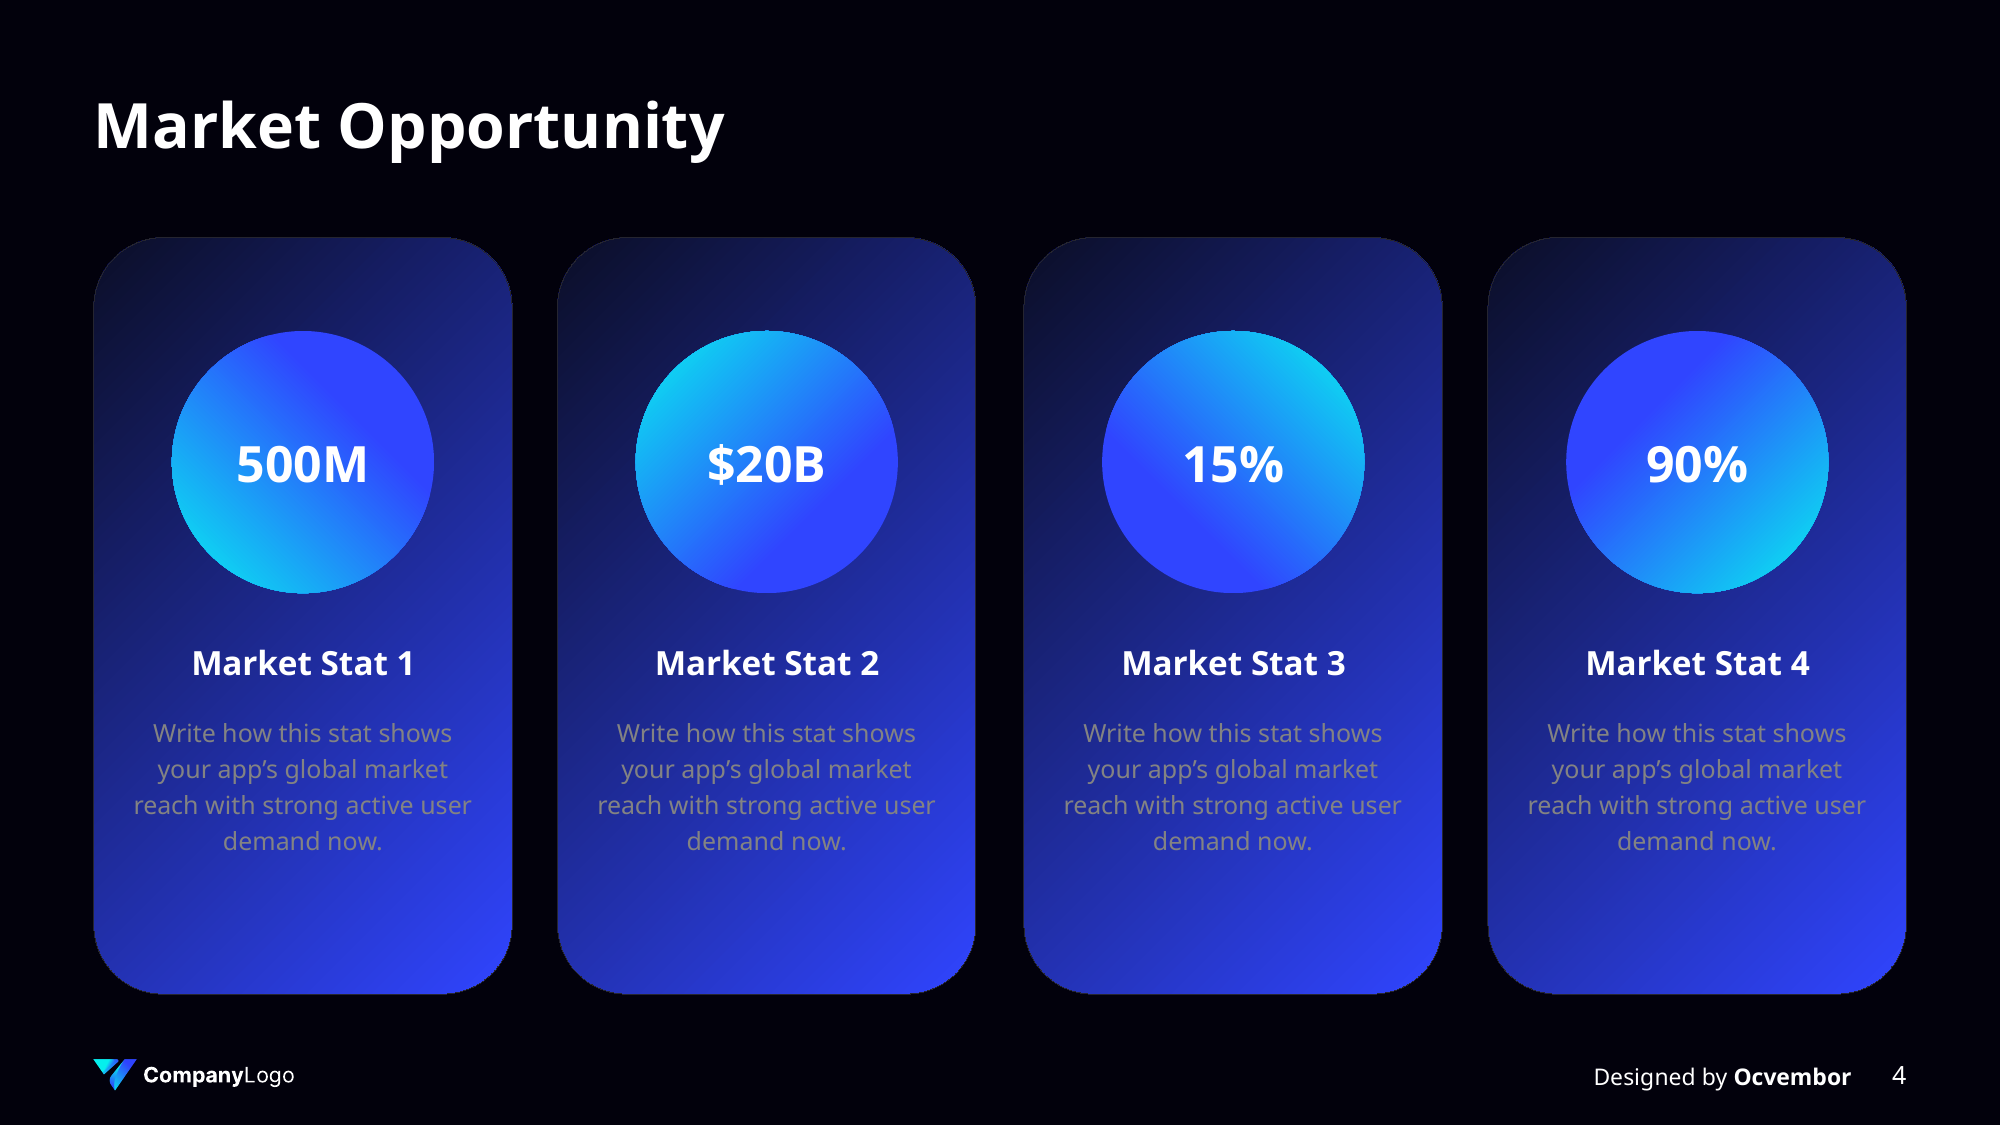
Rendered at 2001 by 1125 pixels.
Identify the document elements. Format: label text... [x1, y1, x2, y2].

picture [93, 1059, 137, 1091]
text_box $20B [635, 331, 898, 594]
text_box [1487, 237, 1907, 995]
text_box Write how this stat shows your app’s global market reach with strong active user demand now. [596, 711, 937, 856]
text_box Write how this stat shows your app’s global market reach with strong active user demand now. [132, 711, 473, 856]
text_box [557, 237, 976, 995]
text_box Write how this stat shows your app’s global market reach with strong active user demand now. [1527, 711, 1868, 856]
text_box 500M [171, 331, 435, 594]
text_box 90% [1566, 331, 1829, 594]
text_box Market Stat 3 [1063, 641, 1404, 682]
text_box [1023, 237, 1443, 995]
text_box [93, 237, 513, 995]
text_box Market Stat 4 [1527, 641, 1868, 682]
text_box Market Stat 2 [596, 641, 937, 682]
text_box Write how this stat shows your app’s global market reach with strong active user demand now. [1063, 711, 1404, 856]
text_box Market Stat 1 [132, 641, 473, 682]
title Market Opportunity [93, 85, 1907, 162]
text_box 15% [1102, 331, 1365, 594]
